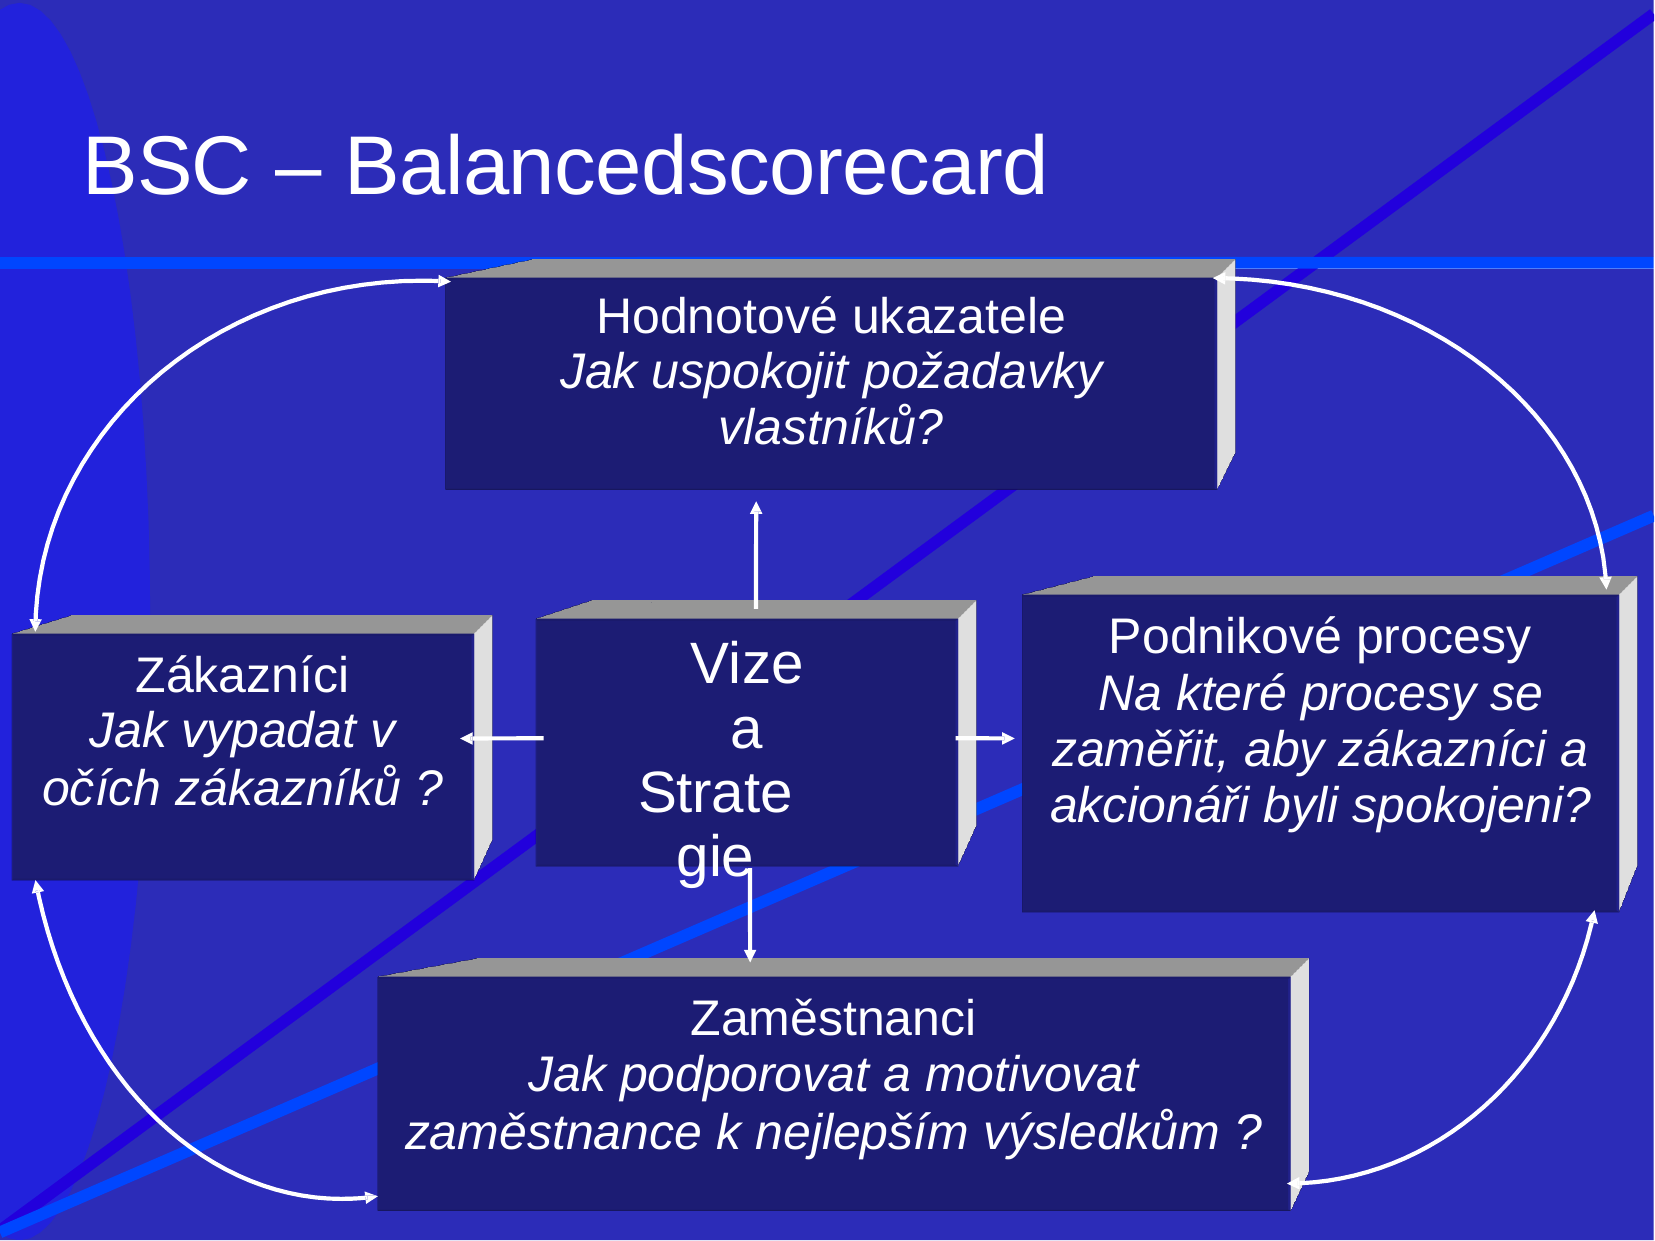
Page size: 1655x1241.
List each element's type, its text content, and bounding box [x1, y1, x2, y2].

text_box Vize a Strategie [627, 630, 865, 888]
text_box [1011, 566, 1647, 922]
text_box [366, 948, 1318, 1220]
text_box Zaměstnanci Jak podporovat a motivovat zaměstnance k nejlepším výsledkům ? [403, 987, 1264, 1160]
text_box [955, 732, 1015, 745]
text_box [749, 501, 763, 609]
text_box Podnikové procesy Na které procesy se zaměřit, aby zákazníci a akcionáři byli spokojeni? [1046, 605, 1594, 834]
text_box Zákazníci Jak vypadat v očích zákazníků ? [40, 644, 445, 816]
text_box [743, 868, 757, 963]
text_box [460, 732, 544, 745]
title BSC – Balancedscorecard [80, 67, 1574, 319]
text_box [525, 591, 986, 876]
text_box [1, 605, 502, 890]
text_box [29, 274, 451, 632]
text_box [1286, 910, 1598, 1190]
text_box [1212, 272, 1612, 590]
text_box Hodnotové ukazatele Jak uspokojit požadavky vlastníků? [557, 288, 1104, 456]
text_box [31, 880, 378, 1204]
text_box [434, 249, 1245, 499]
